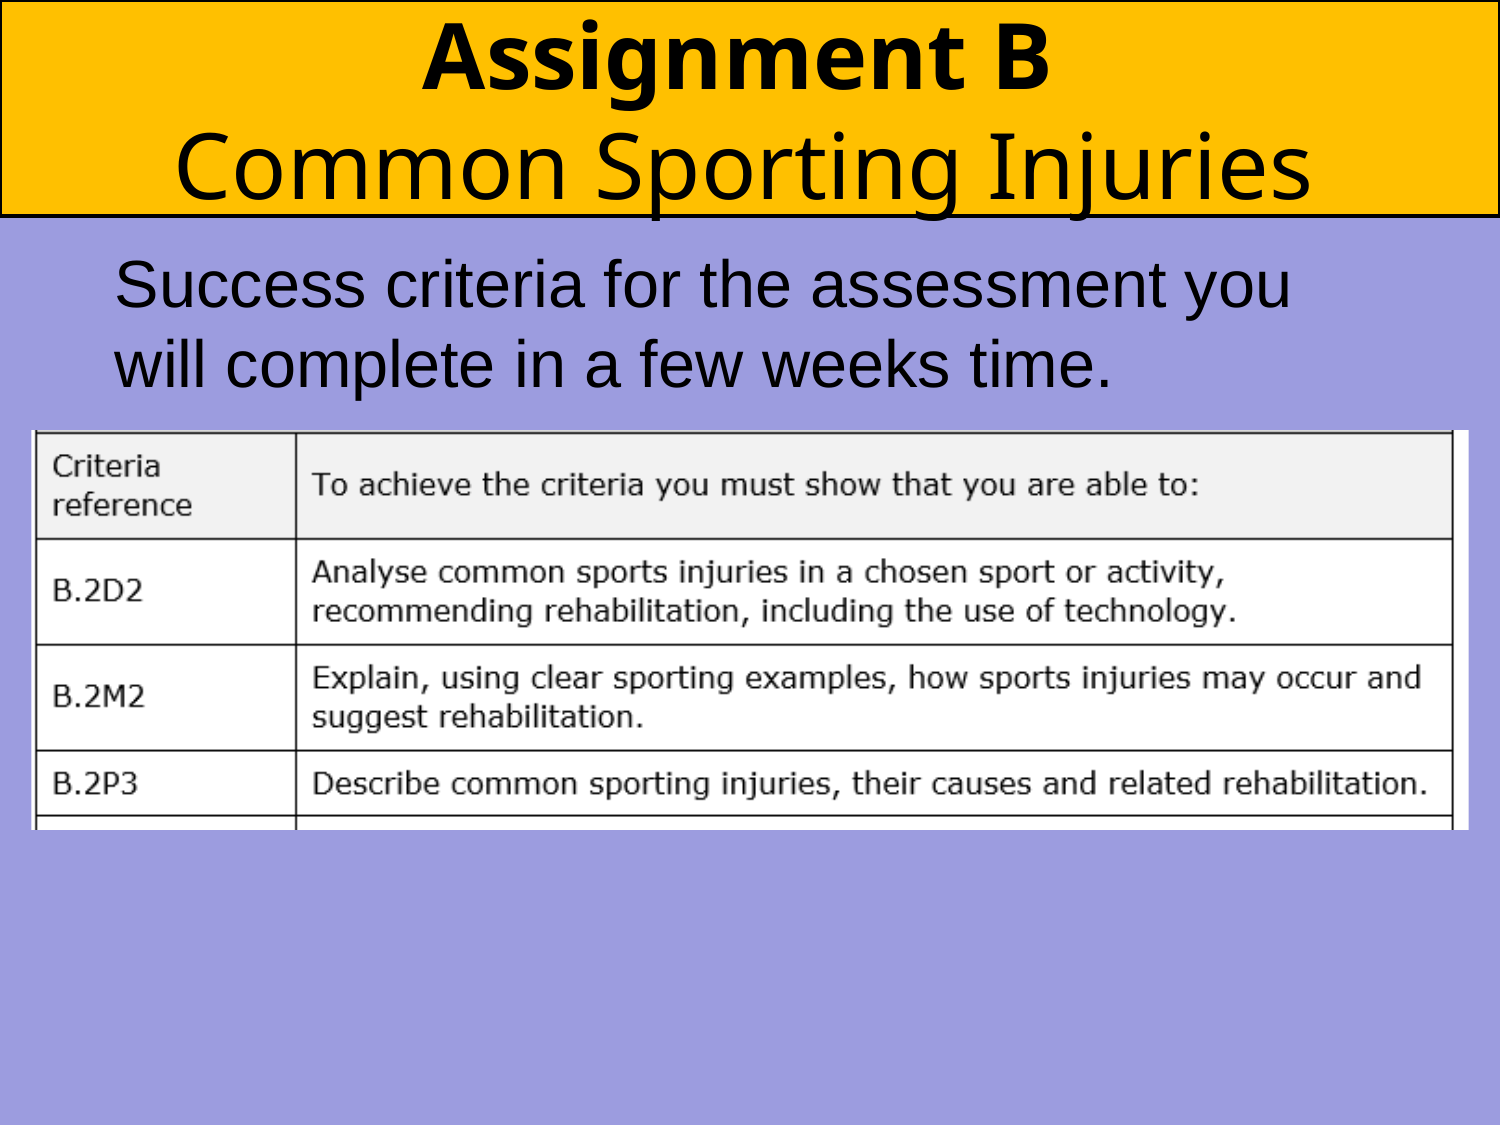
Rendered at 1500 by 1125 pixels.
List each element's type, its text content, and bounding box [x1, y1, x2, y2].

picture [30, 429, 1469, 830]
text_box Success criteria for the assessment you will complete in a few weeks time. [100, 233, 1341, 409]
title Assignment B Common Sporting Injuries [0, 0, 1500, 218]
